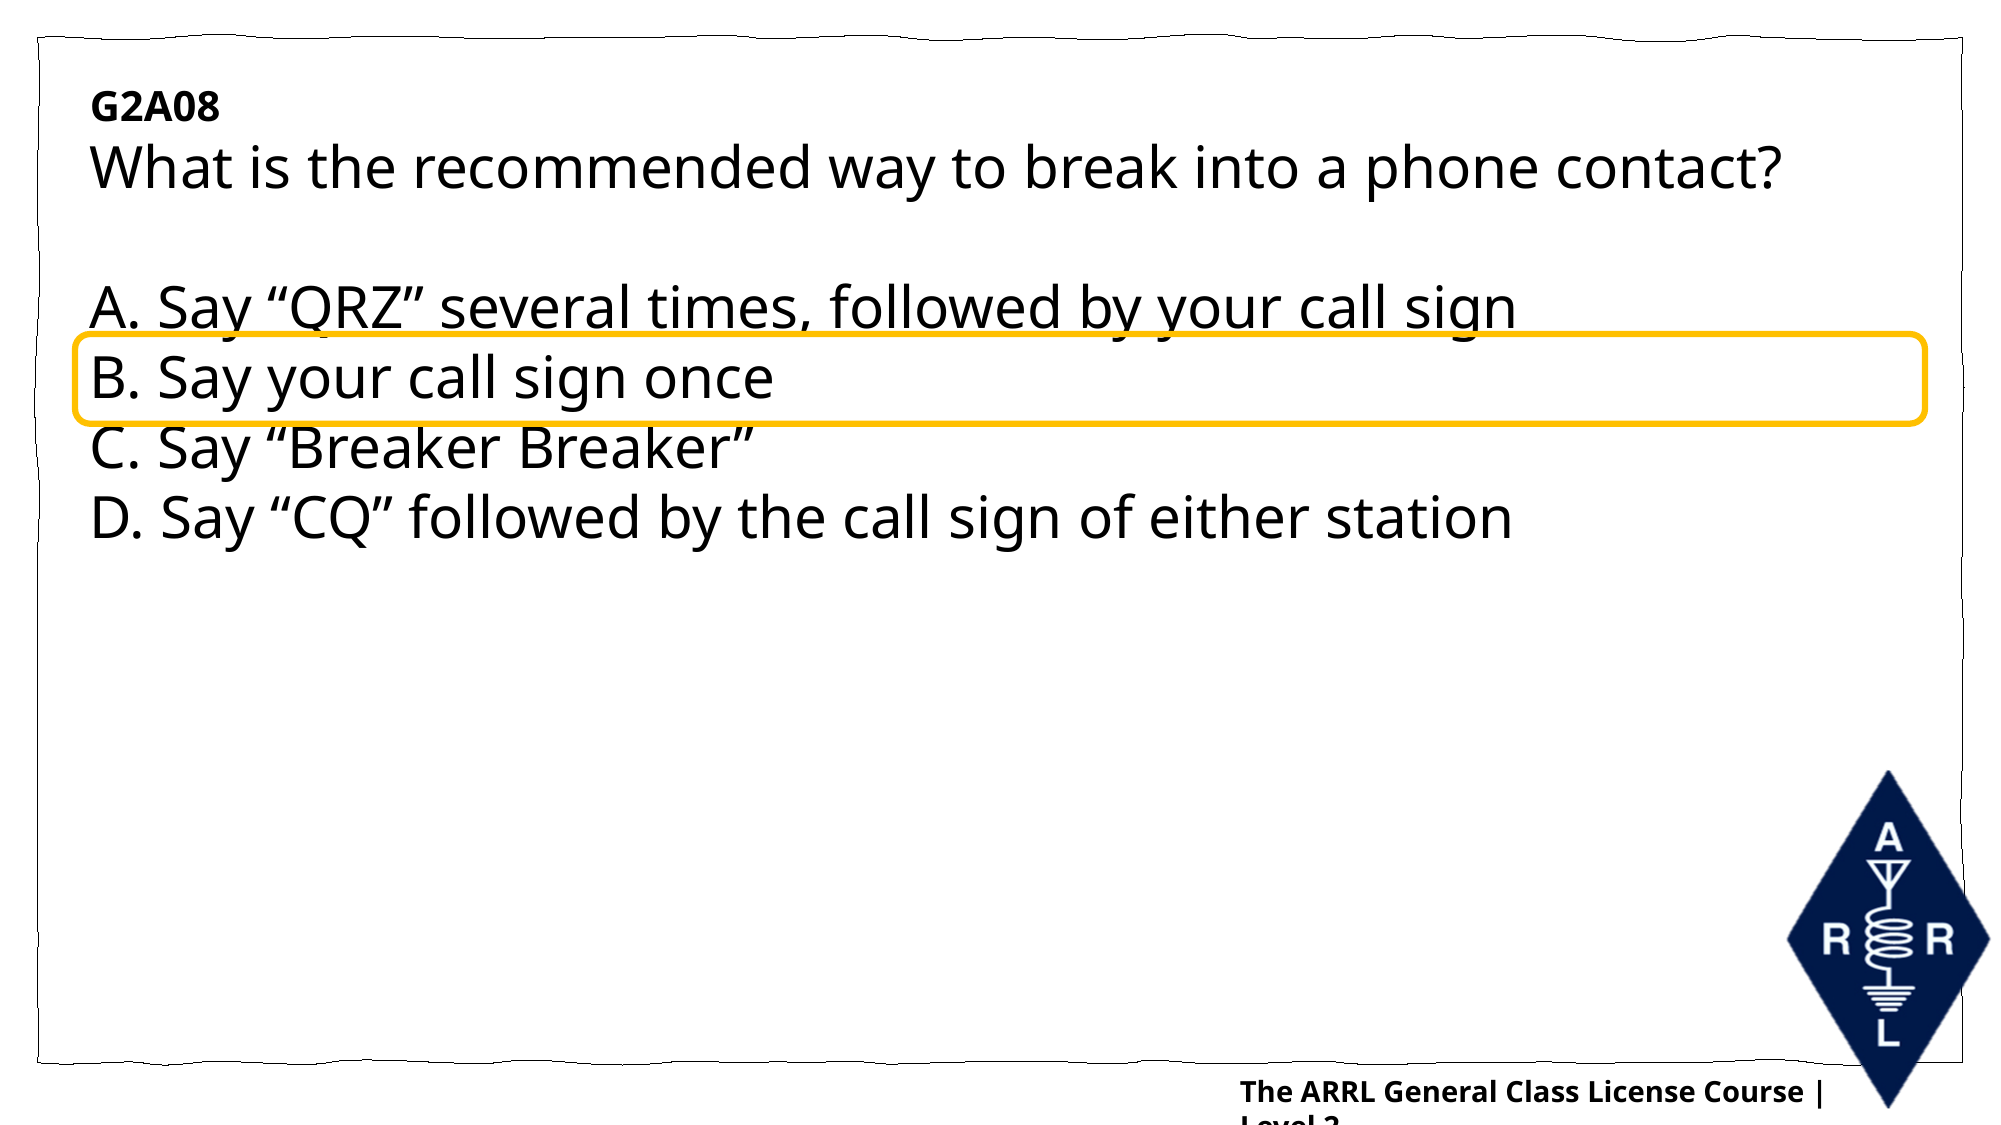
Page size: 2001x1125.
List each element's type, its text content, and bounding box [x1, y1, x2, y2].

text_box G2A08 What is the recommended way to break into a phone contact? A. Say “QRZ” several times, followed by your call sign B. Say your call sign once C. Say “Breaker Breaker” D. Say “CQ” followed by the call sign of either station [75, 72, 1850, 341]
text_box G2A08 What is the recommended way to break into a phone contact? A. Say “QRZ” several times, followed by your call sign B. Say your call sign once C. Say “Breaker Breaker” D. Say “CQ” followed by the call sign of either station [75, 417, 1850, 558]
picture [1773, 752, 1999, 1125]
text_box [73, 332, 1927, 425]
